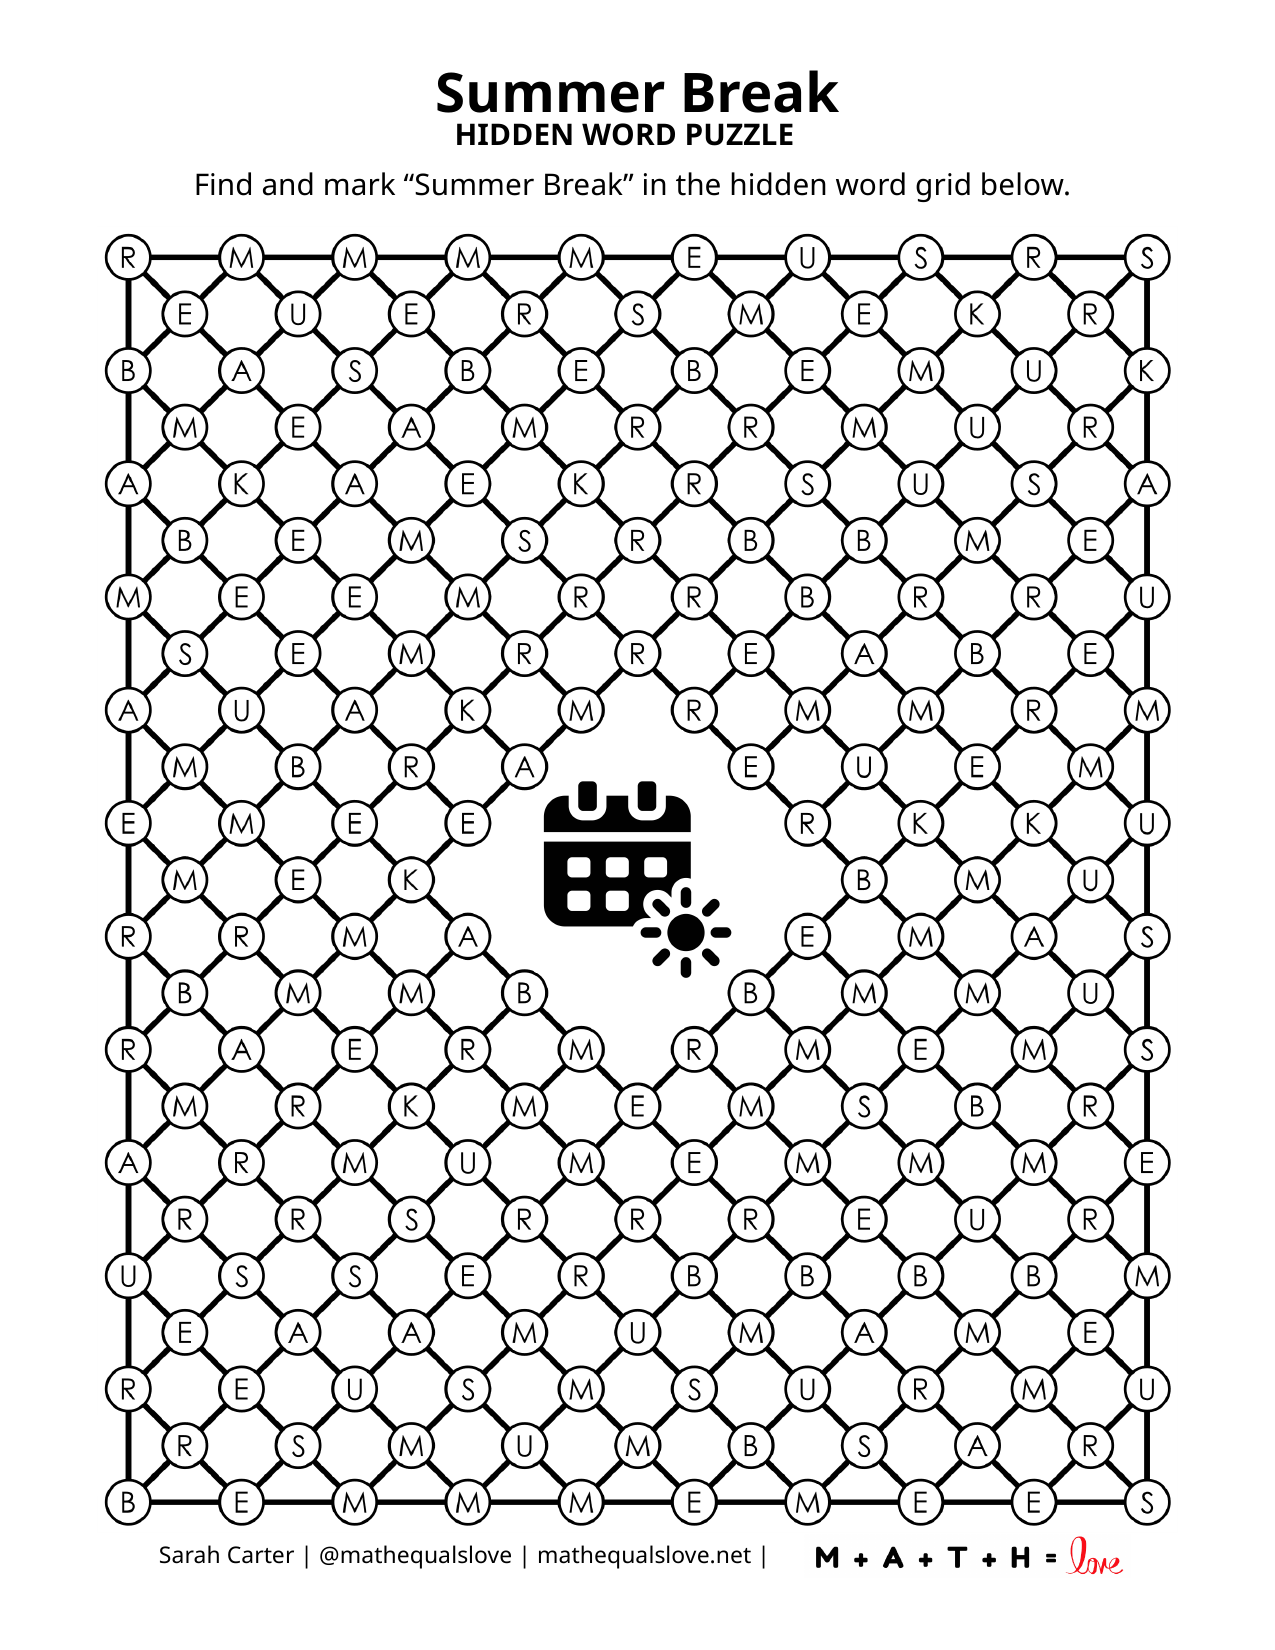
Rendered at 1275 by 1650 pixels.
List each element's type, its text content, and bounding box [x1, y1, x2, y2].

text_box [143, 1533, 1132, 1579]
text_box Summer Break [284, 57, 991, 124]
picture [97, 226, 1178, 1533]
text_box Find and mark “Summer Break” in the hidden word grid below. [86, 158, 1189, 209]
text_box HIDDEN WORD PUZZLE [319, 108, 930, 159]
